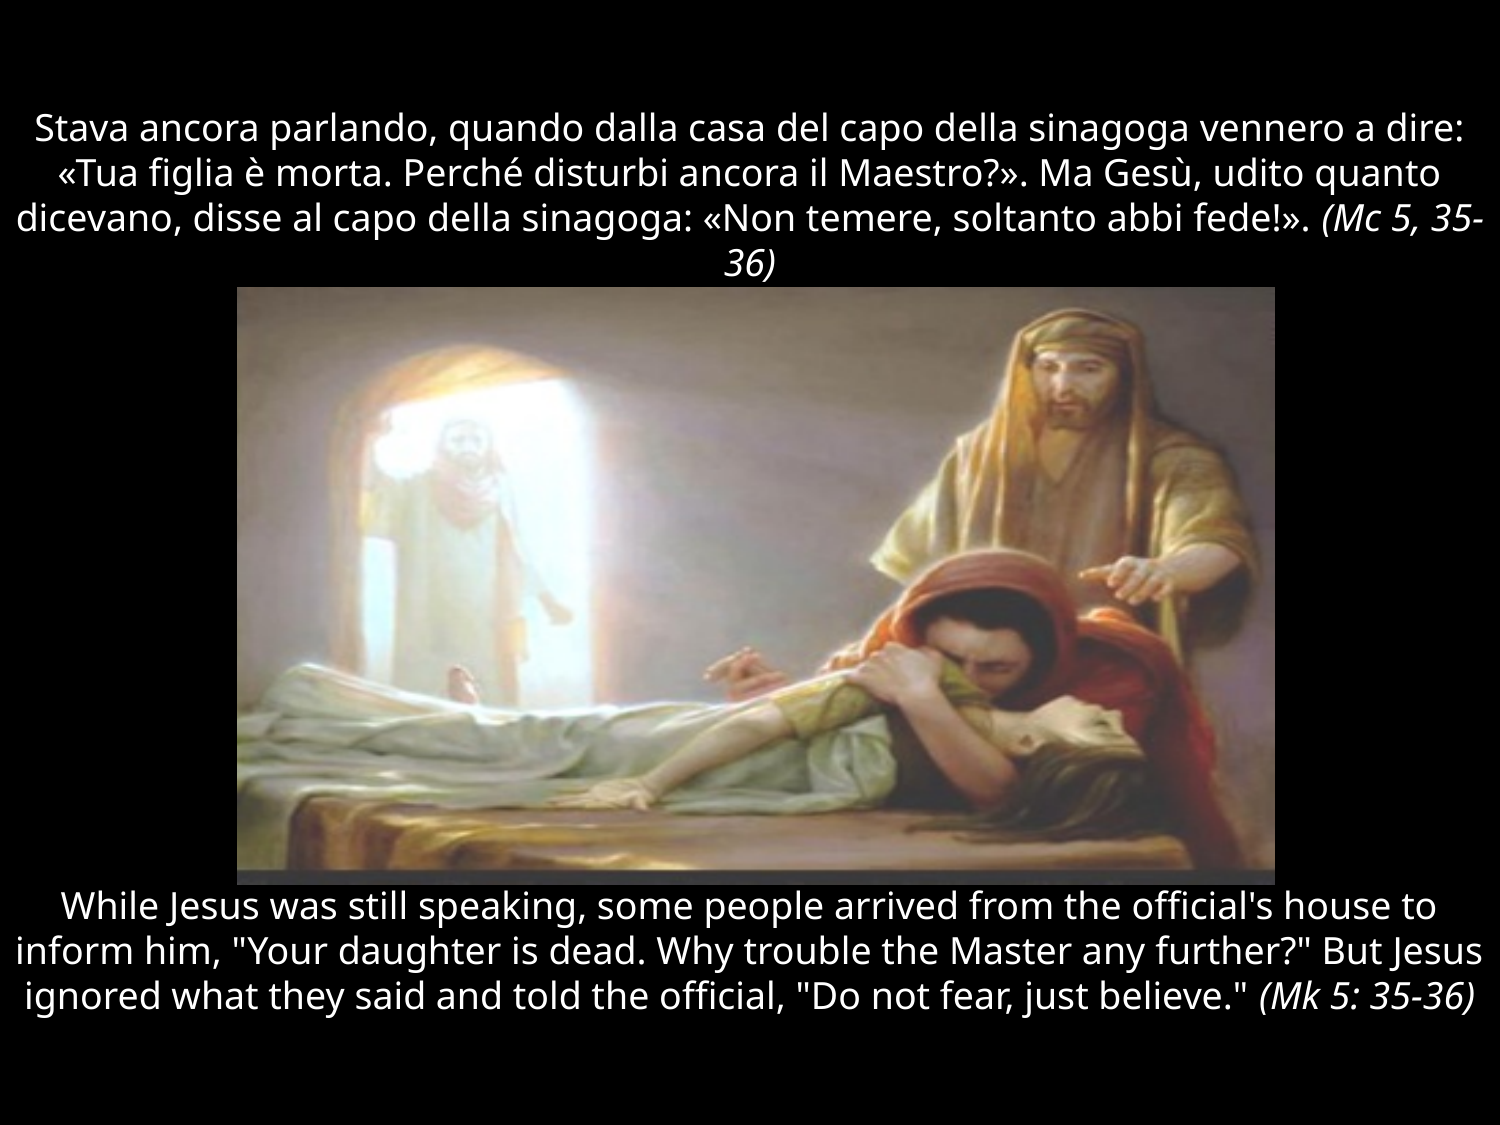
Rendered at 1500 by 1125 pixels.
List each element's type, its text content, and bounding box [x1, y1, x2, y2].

text_box While Jesus was still speaking, some people arrived from the official's house to inform him, "Your daughter is dead. Why trouble the Master any further?" But Jesus ignored what they said and told the official, "Do not fear, just believe." (Mk 5: 35-36) [0, 874, 1500, 1025]
title Stava ancora parlando, quando dalla casa del capo della sinagoga vennero a dire: «Tua figlia è morta. Perché disturbi ancora il Maestro?». Ma Gesù, udito quanto dicevano, disse al capo della sinagoga: «Non temere, soltanto abbi fede!». (Mc 5, 35-36) [0, 99, 1500, 288]
picture [237, 287, 1275, 885]
